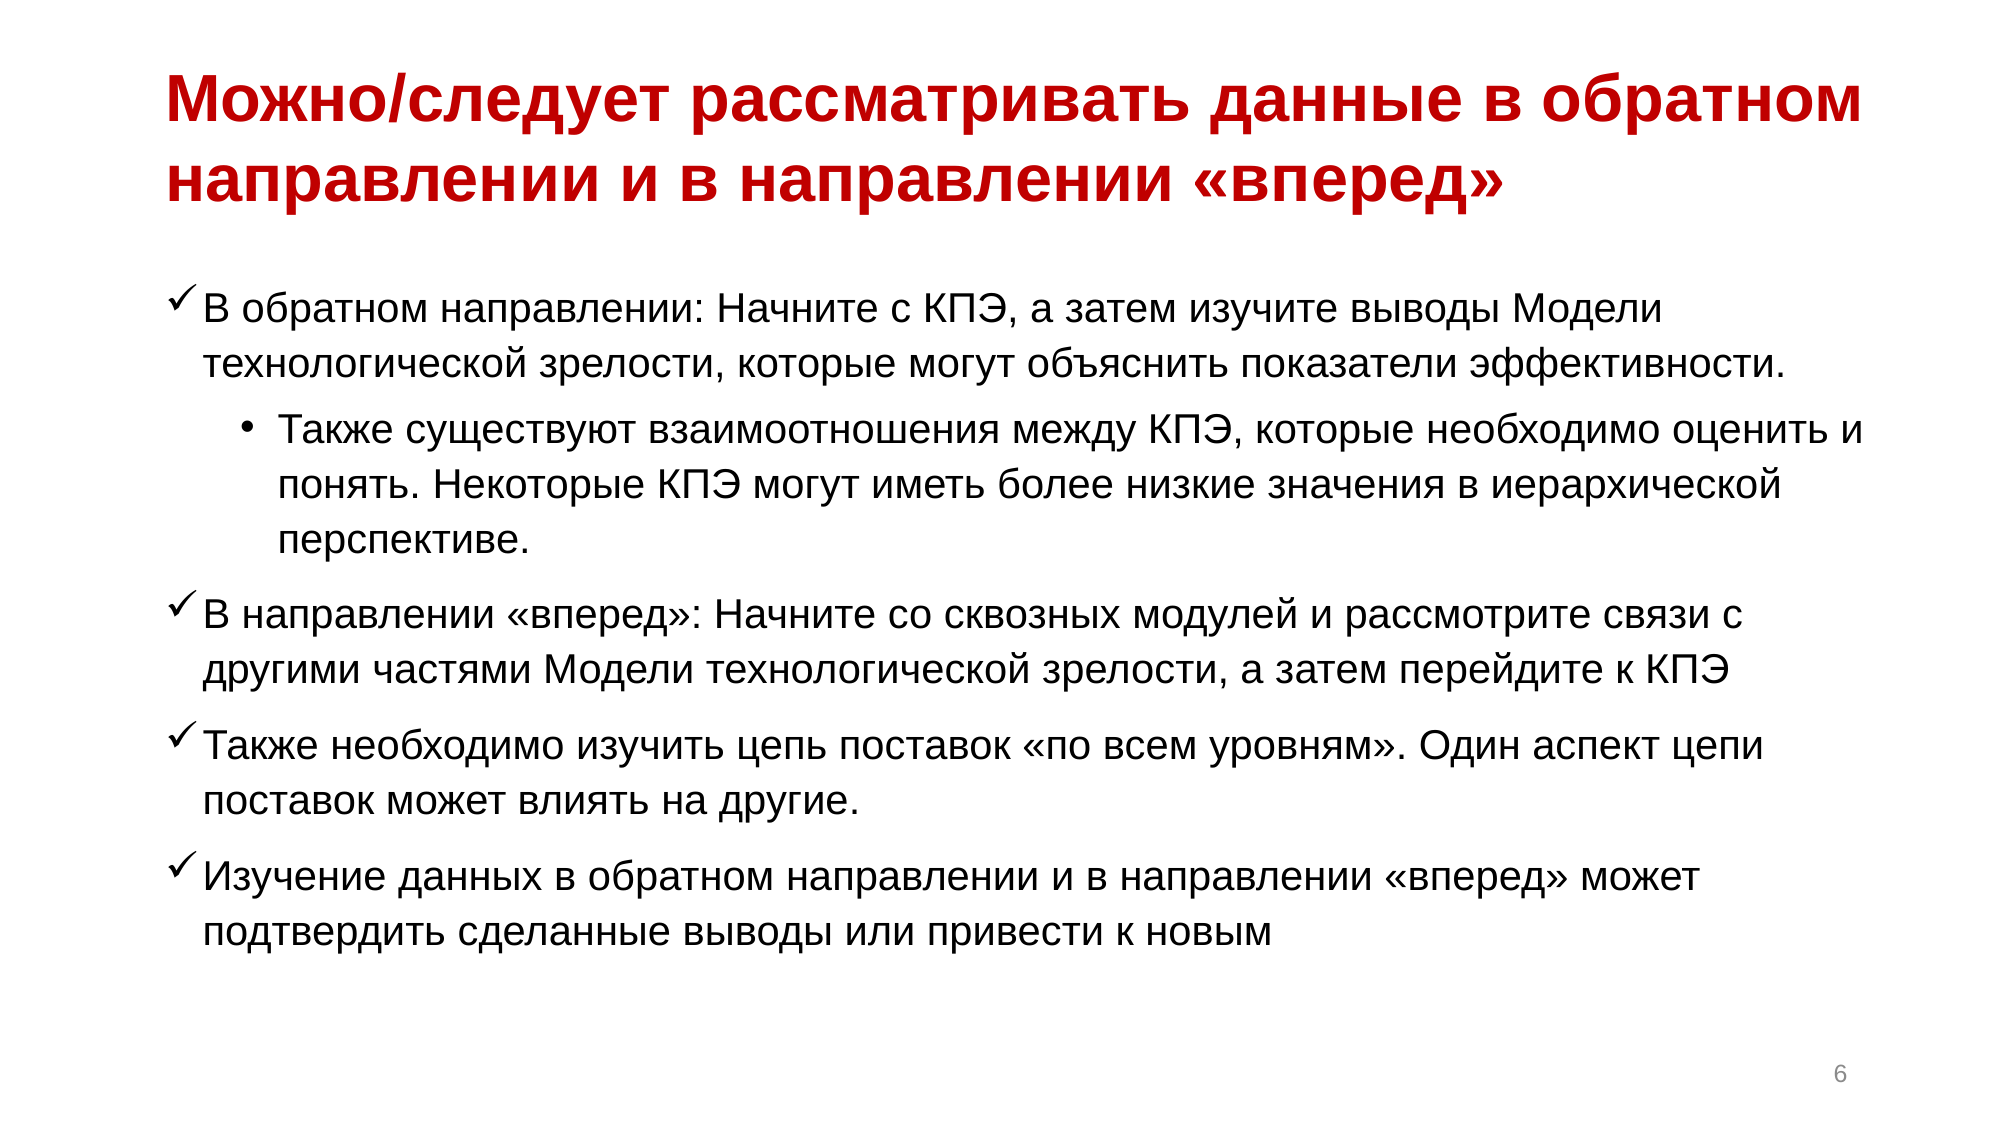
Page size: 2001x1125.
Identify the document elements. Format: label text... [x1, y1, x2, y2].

slide_number 6 [1412, 1042, 1863, 1103]
list В обратном направлении: Начните с КПЭ, а затем изучите выводы Модели технологической зрелости, которые могут объяснить показатели эффективности. Также существуют взаимоотношения между КПЭ, которые необходимо оценить и понять. Некоторые КПЭ могут иметь более низкие значения в иерархической перспективе. В направлении «вперед»: Начните со сквозных модулей и рассмотрите связи с другими частями Модели технологической зрелости, а затем перейдите к КПЭ Также необходимо изучить цепь поставок «по всем уровням». Один аспект цепи поставок может влиять на другие. Изучение данных в обратном направлении и в направлении «вперед» может подтвердить сделанные выводы или привести к новым [150, 268, 1882, 1088]
title Можно/следует рассматривать данные в обратном направлении и в направлении «вперед» [150, 0, 1961, 269]
